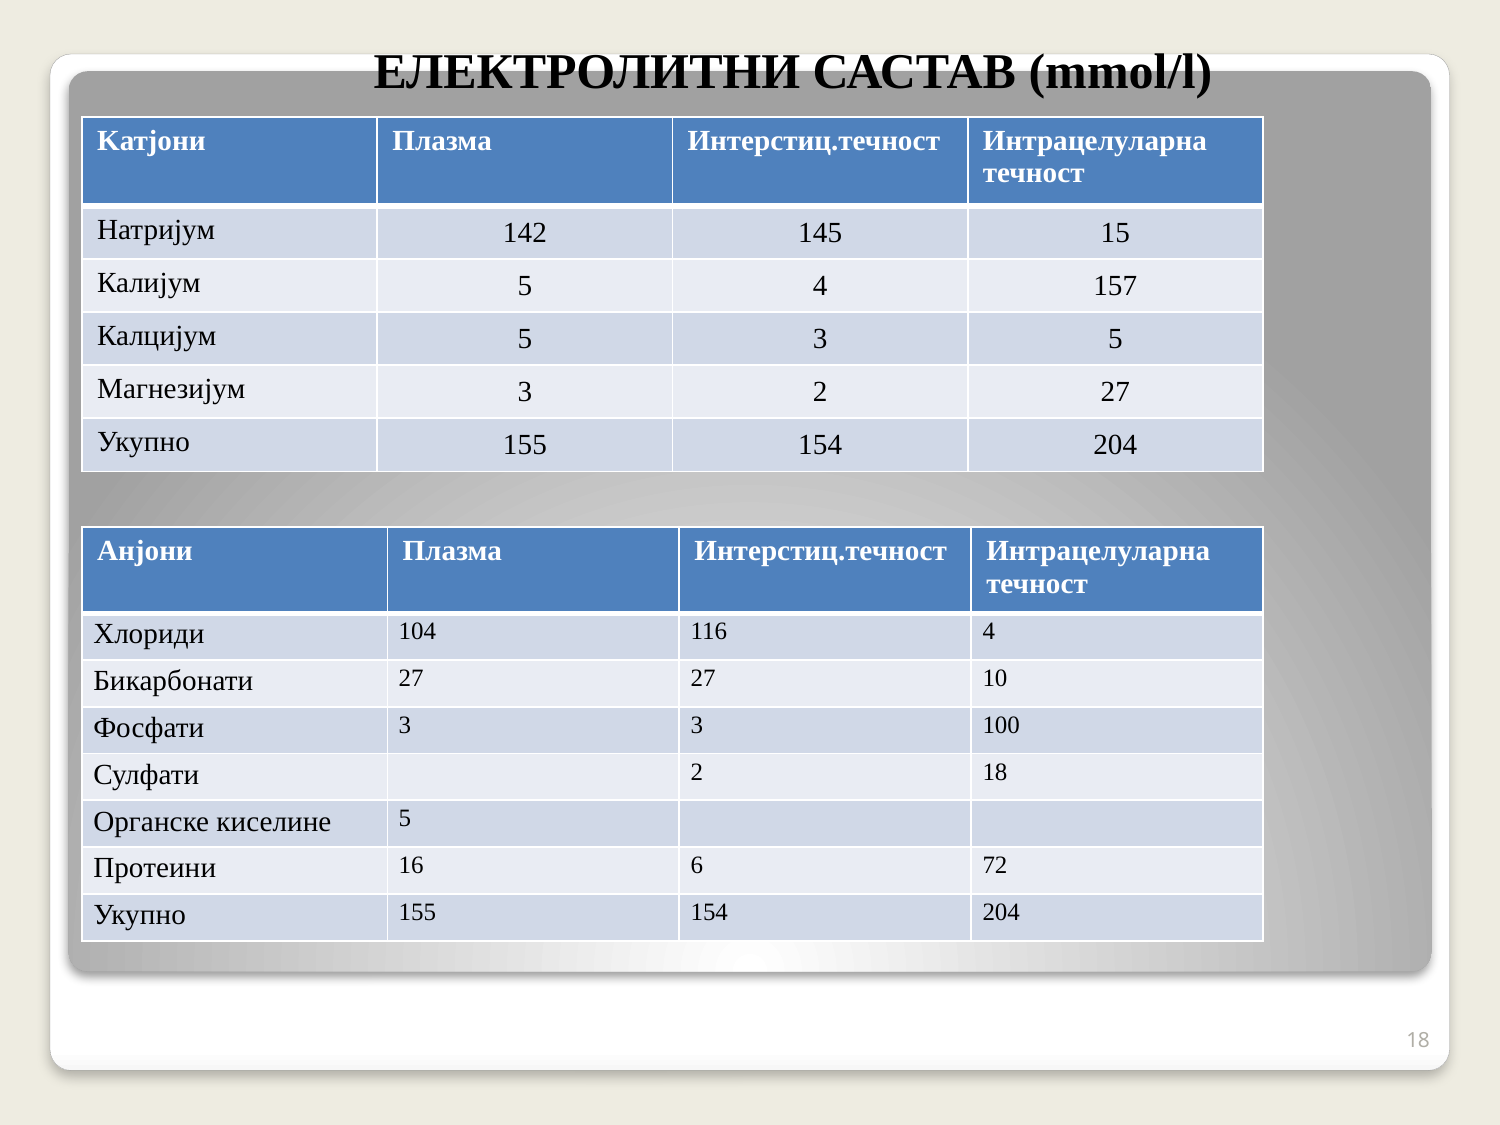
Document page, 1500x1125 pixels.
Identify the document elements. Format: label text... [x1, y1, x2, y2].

table_cell 4 [972, 616, 1262, 659]
table_cell Фосфати [83, 708, 387, 753]
table_header Интерстиц.течност [673, 118, 967, 203]
table_cell 5 [388, 801, 678, 846]
table_cell Укупно [83, 895, 387, 940]
table_cell 3 [378, 366, 672, 417]
table_cell Натријум [83, 209, 376, 258]
table_cell Бикарбонати [83, 661, 387, 706]
table_cell 154 [680, 895, 970, 940]
slide_number 18 [1369, 1002, 1445, 1063]
table_cell Магнезијум [83, 366, 376, 417]
table_cell 4 [673, 260, 967, 311]
table_header Плазма [378, 118, 672, 203]
table_header Интерстиц.течност [680, 528, 970, 611]
table_cell 157 [969, 260, 1262, 311]
table_cell [680, 801, 970, 846]
table_cell 10 [972, 661, 1262, 706]
list ЕЛЕКТРОЛИТНИ САСТАВ (mmol/l) [75, 23, 1434, 1028]
table_cell 3 [388, 708, 678, 753]
table_cell 18 [972, 754, 1262, 799]
table_cell 3 [680, 708, 970, 753]
table_cell Калијум [83, 260, 376, 311]
table_cell 142 [378, 209, 672, 258]
table_header Анјони [83, 528, 387, 611]
table_cell 27 [680, 661, 970, 706]
table_cell Калцијум [83, 313, 376, 364]
table_cell 72 [972, 848, 1262, 893]
table_cell 27 [969, 366, 1262, 417]
table_cell [972, 801, 1262, 846]
table_cell 2 [673, 366, 967, 417]
table_header Плазма [388, 528, 678, 611]
table_cell 16 [388, 848, 678, 893]
table_cell 5 [378, 313, 672, 364]
table_header Интрацелуларна течност [969, 118, 1262, 203]
table_cell 27 [388, 661, 678, 706]
table_cell 100 [972, 708, 1262, 753]
table_cell 145 [673, 209, 967, 258]
table_cell Сулфати [83, 754, 387, 799]
table_cell 155 [378, 419, 672, 471]
table_cell 204 [972, 895, 1262, 940]
table_cell Хлориди [83, 616, 387, 659]
table_cell 204 [969, 419, 1262, 471]
table_cell Протеини [83, 848, 387, 893]
table_cell Укупно [83, 419, 376, 471]
table_cell 2 [680, 754, 970, 799]
table_cell 15 [969, 209, 1262, 258]
table_cell 5 [969, 313, 1262, 364]
table_header Kатјони [83, 118, 376, 203]
table_cell 116 [680, 616, 970, 659]
table_cell [388, 754, 678, 799]
table_cell 6 [680, 848, 970, 893]
table_cell 104 [388, 616, 678, 659]
table_header Интрацелуларна течност [972, 528, 1262, 611]
table_cell 155 [388, 895, 678, 940]
table_cell 5 [378, 260, 672, 311]
table_cell 154 [673, 419, 967, 471]
table_cell Органске киселине [83, 801, 387, 846]
table_cell 3 [673, 313, 967, 364]
